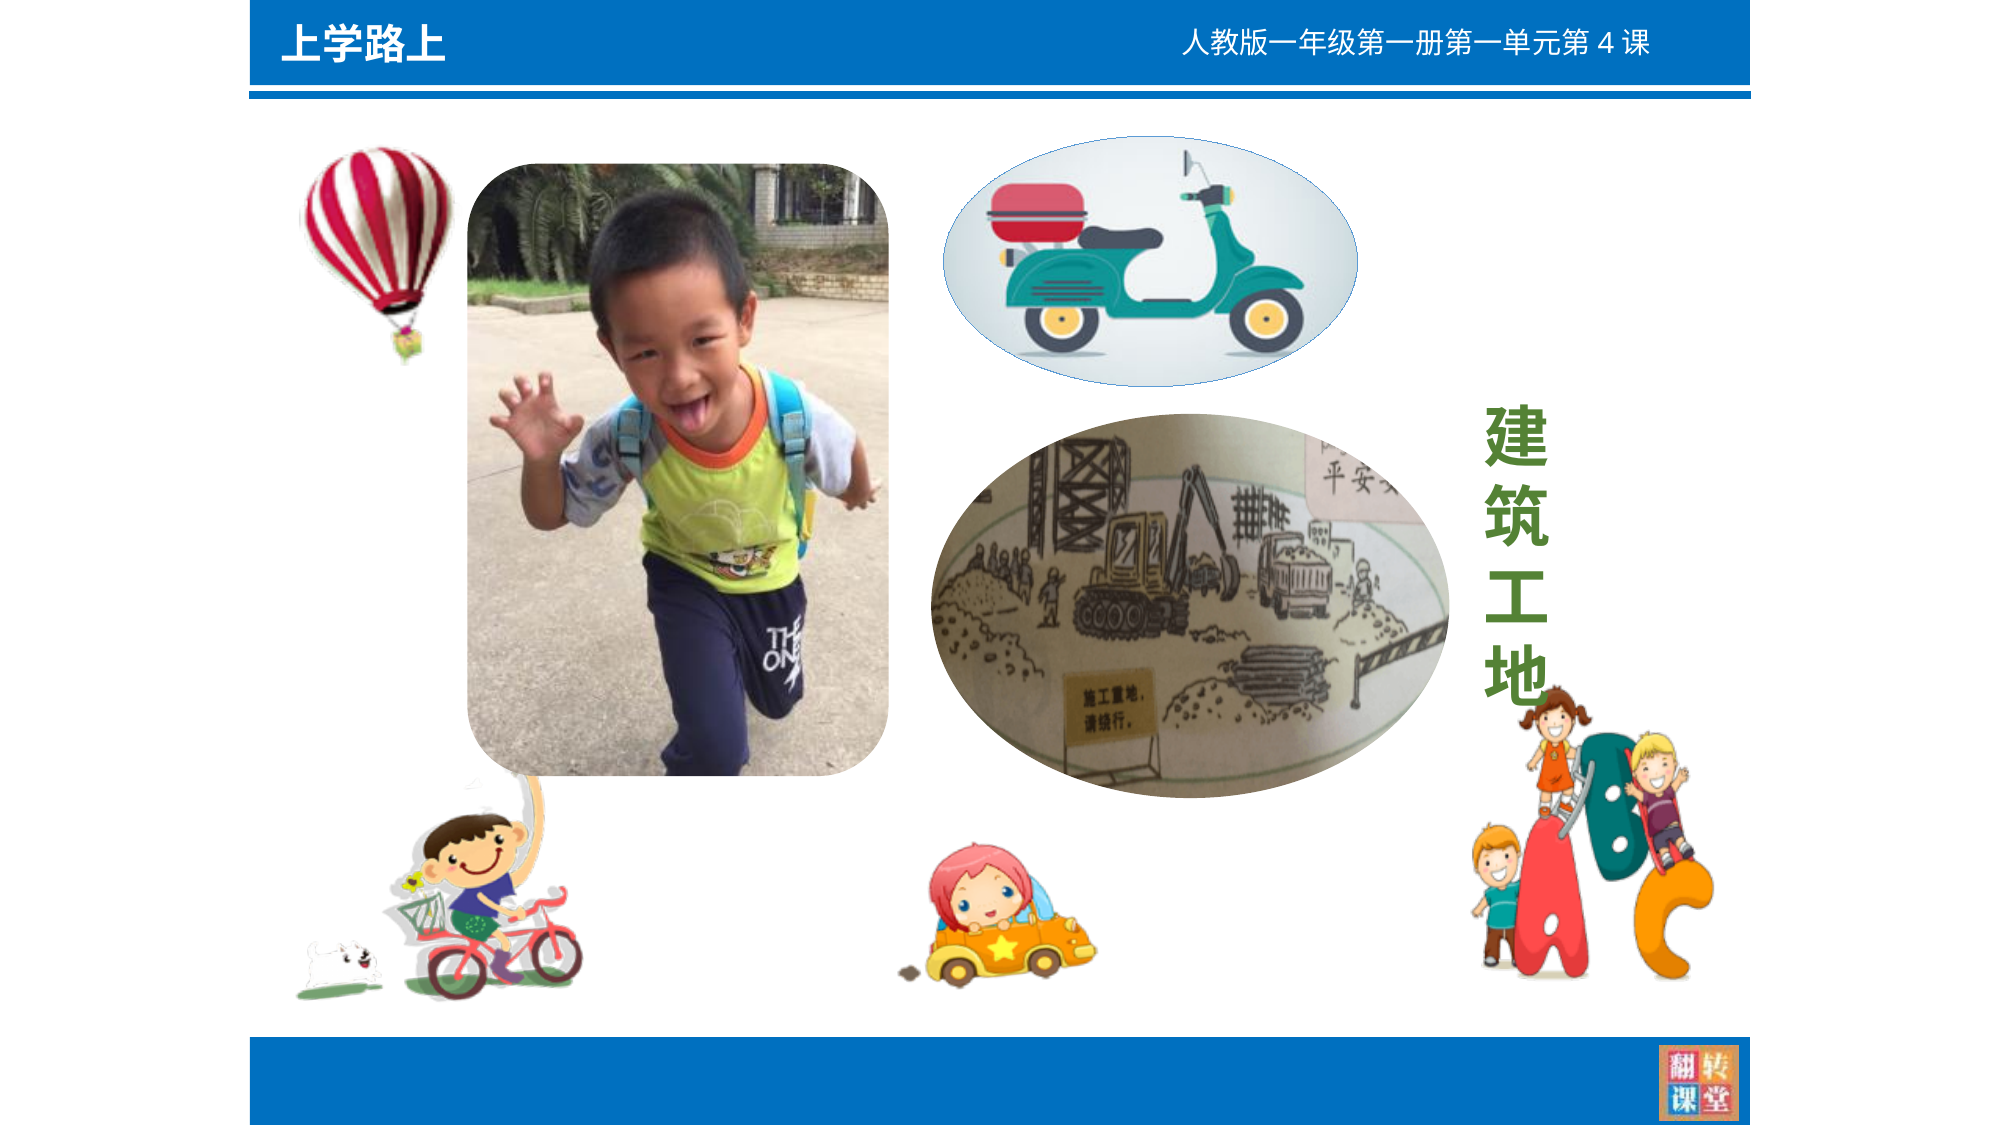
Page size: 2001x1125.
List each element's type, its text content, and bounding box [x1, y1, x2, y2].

text_box 建 筑 工 地 [1469, 387, 1719, 664]
text_box [249, 1036, 1751, 1125]
text_box [249, 91, 1751, 99]
picture [246, 118, 1733, 1042]
picture [943, 136, 1358, 387]
picture [1659, 1045, 1739, 1121]
text_box [249, 0, 1751, 86]
text_box 人教版一年级第一册第一单元第4课 [1166, 17, 1733, 67]
text_box 上学路上 [265, 10, 1026, 76]
